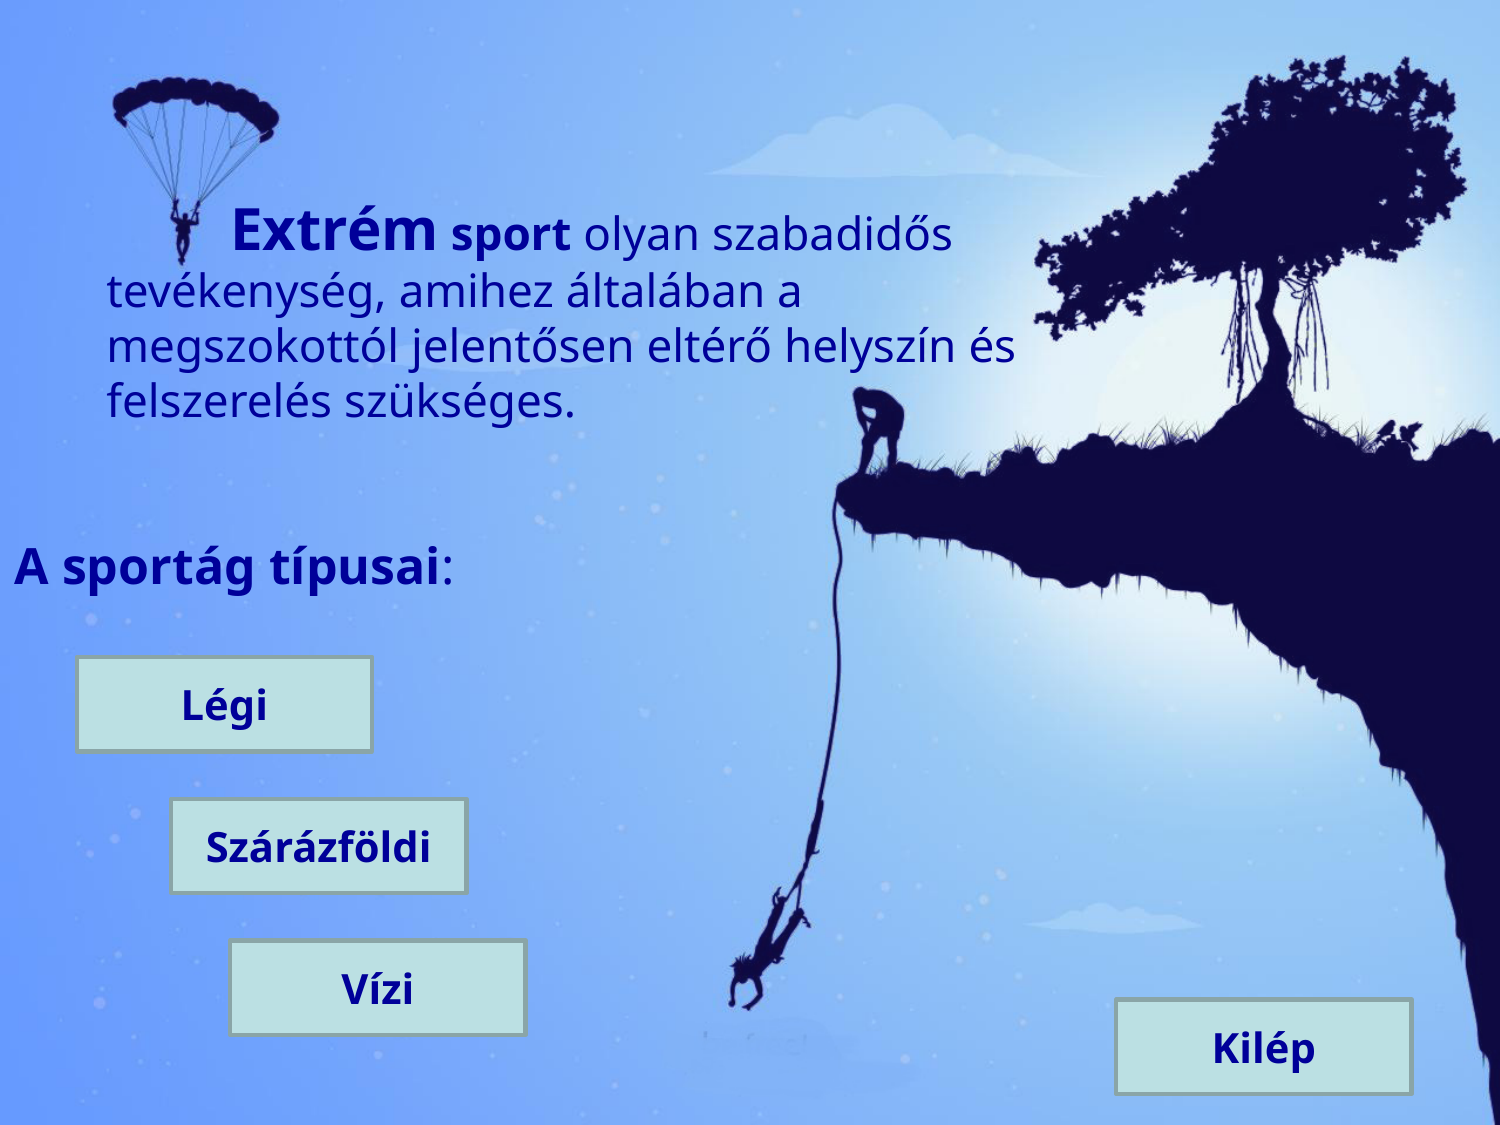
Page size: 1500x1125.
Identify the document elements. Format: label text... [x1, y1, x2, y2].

picture [0, 0, 1500, 1125]
text_box Extrém sport olyan szabadidős tevékenység, amihez általában a megszokottól jelentősen eltérő helyszín és felszerelés szükséges. [35, 184, 1117, 421]
text_box Légi [75, 655, 374, 754]
text_box Kilép [1114, 997, 1414, 1096]
text_box A sportág típusai: [0, 527, 615, 602]
text_box Vízi [228, 938, 528, 1037]
text_box Szárázföldi [169, 797, 469, 895]
